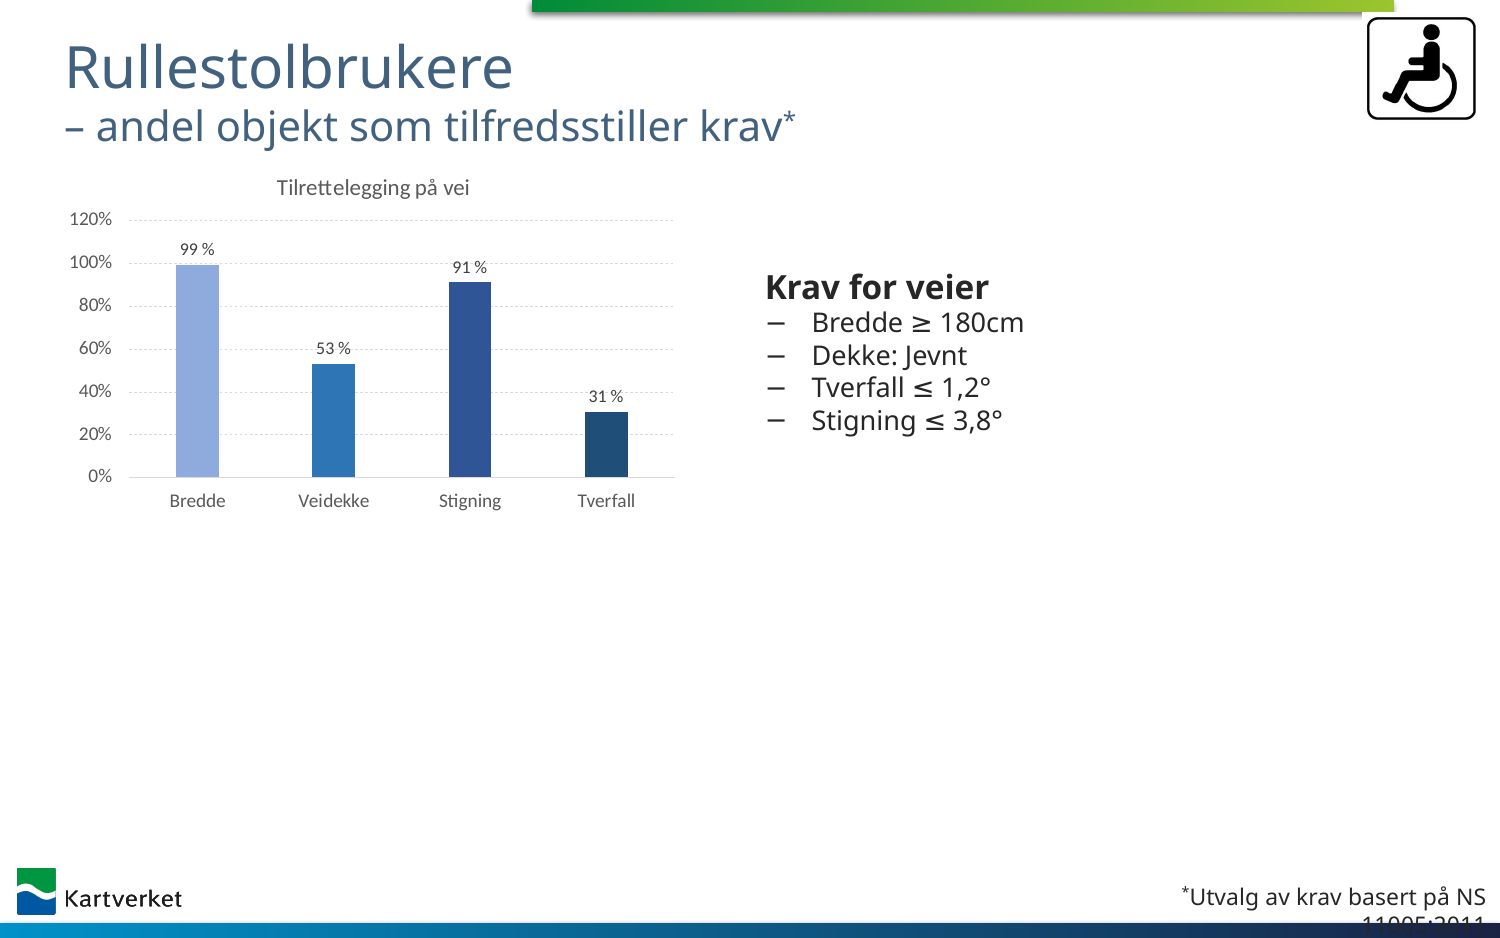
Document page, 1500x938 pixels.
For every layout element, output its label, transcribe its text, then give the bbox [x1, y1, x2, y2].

picture [62, 166, 685, 519]
picture [1362, 12, 1481, 126]
text_box Krav for veier Bredde ≥ 180cm Dekke: Jevnt Tverfall ≤ 1,2° Stigning ≤ 3,8° [750, 258, 1234, 444]
text_box Rullestolbrukere – andel objekt som tilfredsstiller krav* [49, 25, 1431, 158]
text_box *Utvalg av krav basert på NS 11005:2011 [1068, 873, 1500, 938]
